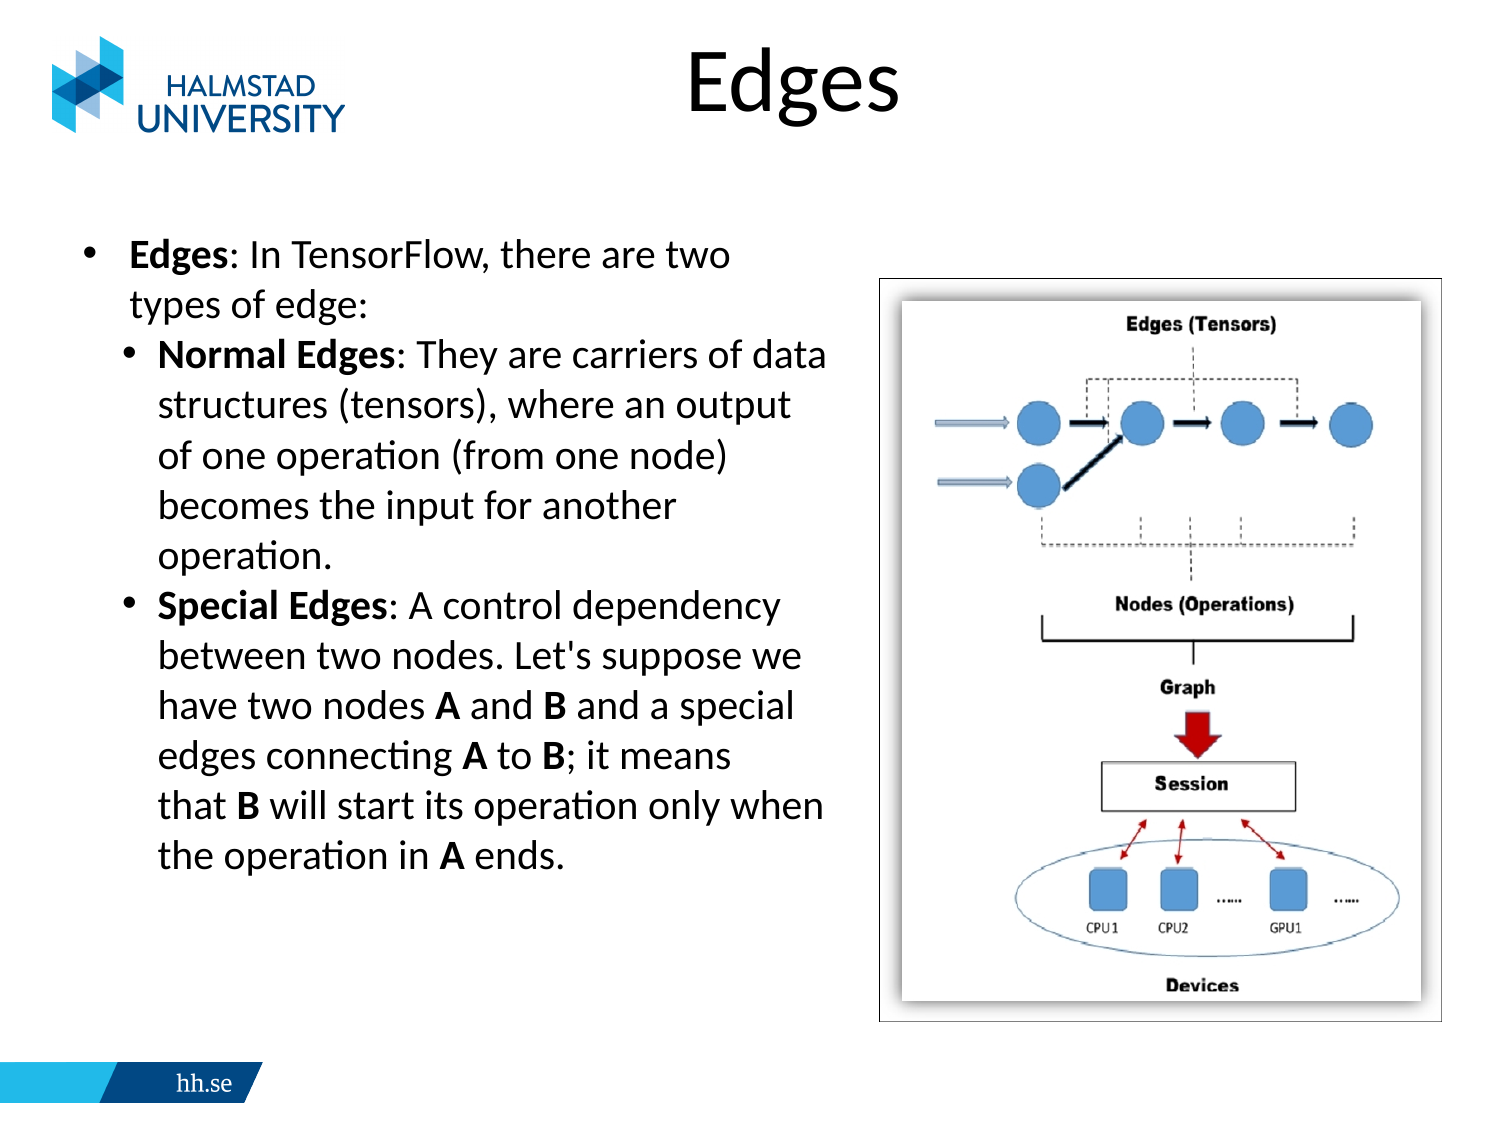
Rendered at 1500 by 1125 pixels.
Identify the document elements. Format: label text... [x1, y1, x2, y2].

picture [0, 1062, 263, 1103]
text_box Edges: In TensorFlow, there are two types of edge: Normal Edges: They are carriers of data structures (tensors), where an output of one operation (from one node) becomes the input for another operation. Special Edges: A control dependency between two nodes. Let's suppose we have two nodes A and B and a special edges connecting A to B; it means that B will start its operation only when the operation in A ends. [67, 219, 848, 985]
picture [52, 36, 157, 133]
title Edges [157, 14, 1429, 263]
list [879, 278, 1442, 1022]
